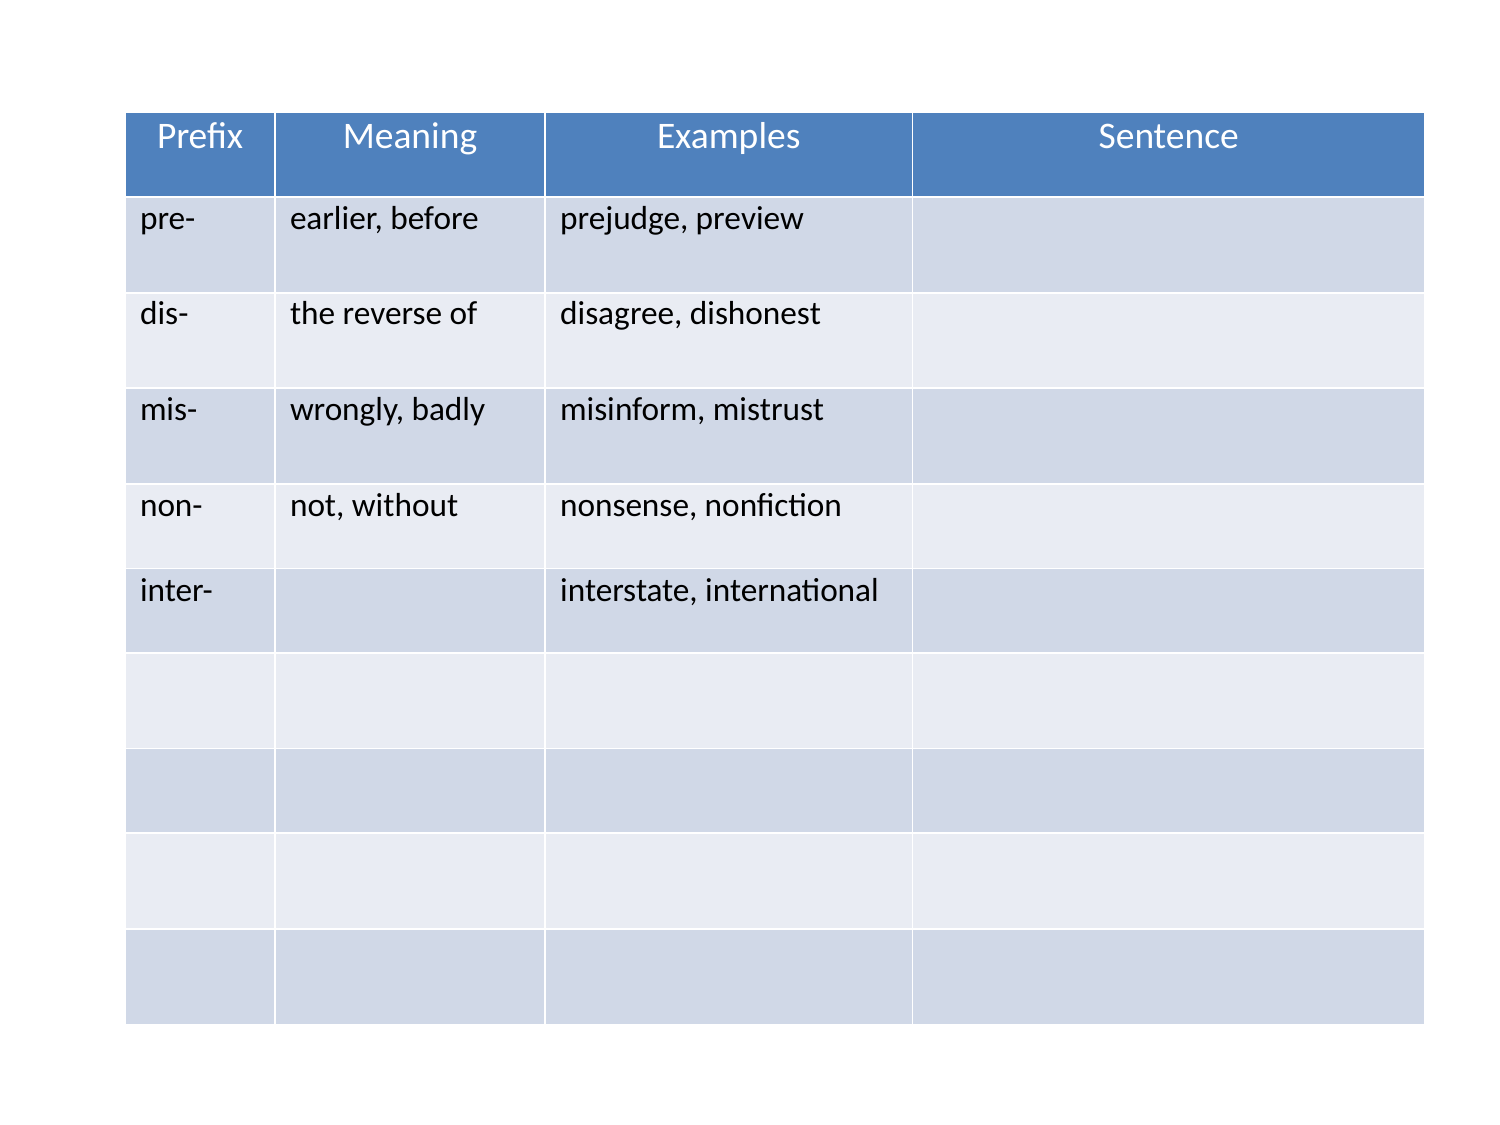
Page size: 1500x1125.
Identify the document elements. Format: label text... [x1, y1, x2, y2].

table_cell [913, 930, 1424, 1024]
table_cell nonsense, nonfiction [546, 485, 912, 568]
table_cell [126, 749, 274, 832]
table_cell [546, 654, 912, 748]
table_cell wrongly, badly [276, 389, 544, 483]
table_cell mis- [126, 389, 274, 483]
table_cell [276, 569, 544, 652]
table_cell [913, 198, 1424, 292]
table_cell [913, 834, 1424, 928]
table_cell [546, 834, 912, 928]
table_cell [276, 654, 544, 748]
table_cell [546, 930, 912, 1024]
table_cell [913, 749, 1424, 832]
table_cell misinform, mistrust [546, 389, 912, 483]
table_cell the reverse of [276, 294, 544, 387]
table_header Meaning [276, 113, 544, 196]
table_cell pre- [126, 198, 274, 292]
table_cell [276, 749, 544, 832]
table_cell [126, 654, 274, 748]
table_cell [276, 834, 544, 928]
table_cell [913, 294, 1424, 387]
table_cell [126, 834, 274, 928]
table_cell not, without [276, 485, 544, 568]
table_cell [913, 654, 1424, 748]
table_cell disagree, dishonest [546, 294, 912, 387]
table_cell interstate, international [546, 569, 912, 652]
table_cell inter- [126, 569, 274, 652]
table_cell prejudge, preview [546, 198, 912, 292]
table_header Prefix [126, 113, 274, 196]
table_cell earlier, before [276, 198, 544, 292]
table_cell non- [126, 485, 274, 568]
table_header Sentence [913, 113, 1424, 196]
table_header Examples [546, 113, 912, 196]
table_cell [276, 930, 544, 1024]
table_cell [913, 569, 1424, 652]
table_cell [913, 485, 1424, 568]
table_cell dis- [126, 294, 274, 387]
table_cell [546, 749, 912, 832]
table_cell [913, 389, 1424, 483]
table_cell [126, 930, 274, 1024]
